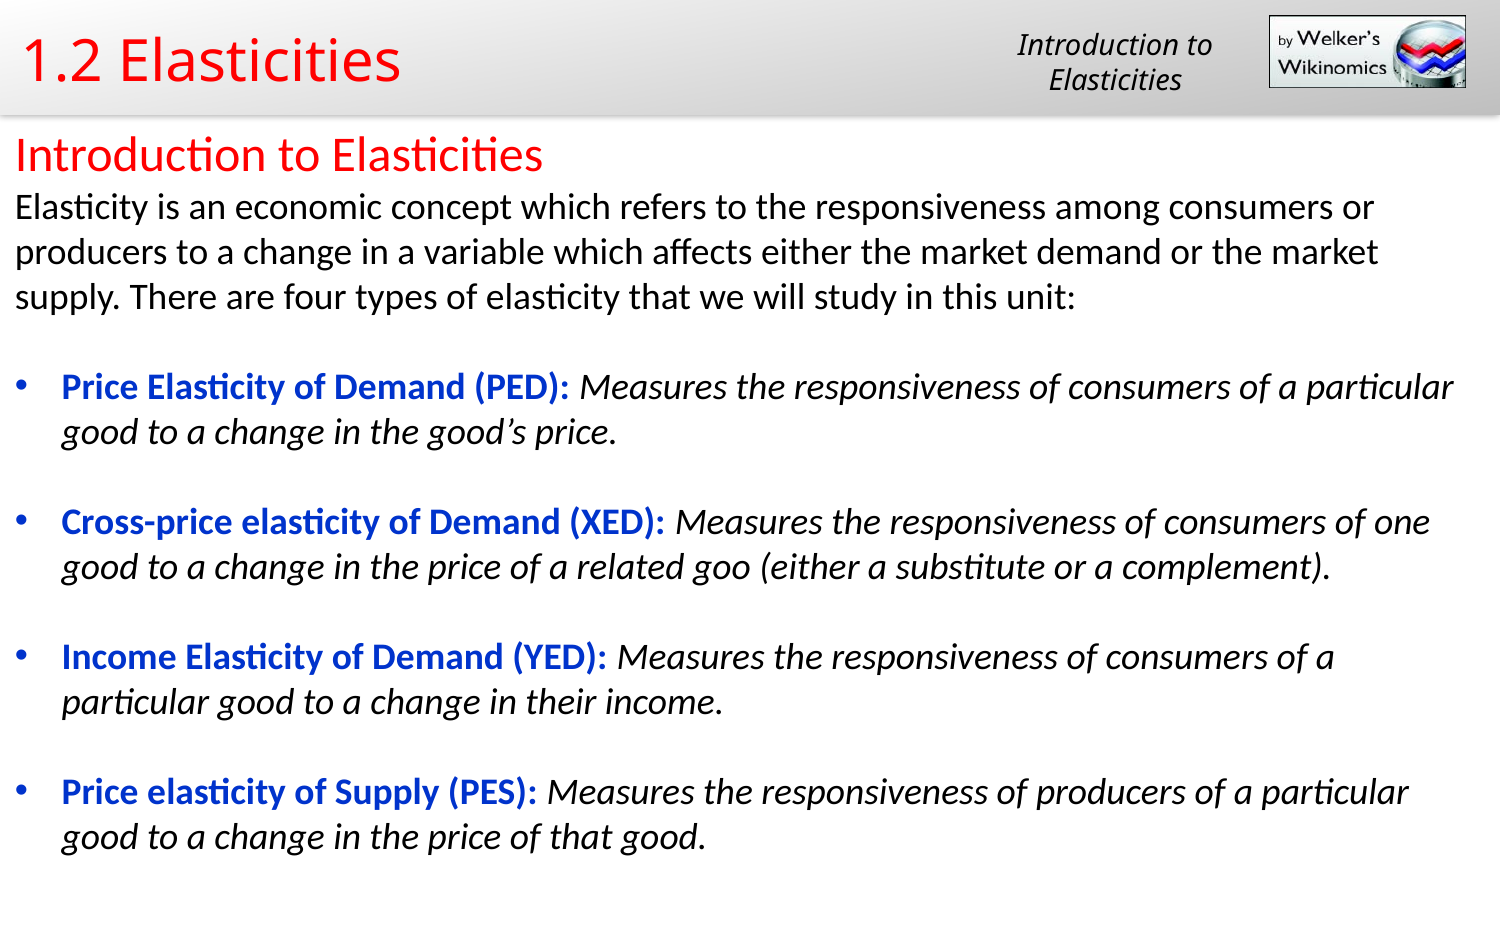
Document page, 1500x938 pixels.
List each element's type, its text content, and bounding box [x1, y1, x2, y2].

text_box Introduction to Elasticities Elasticity is an economic concept which refers to the responsiveness among consumers or producers to a change in a variable which affects either the market demand or the market supply. There are four types of elasticity that we will study in this unit: Price Elasticity of Demand (PED): Measures the responsiveness of consumers of a particular good to a change in the good’s price. Cross-price elasticity of Demand (XED): Measures the responsiveness of consumers of one good to a change in the price of a related goo (either a substitute or a complement). Income Elasticity of Demand (YED): Measures the responsiveness of consumers of a particular good to a change in their income. Price elasticity of Supply (PES): Measures the responsiveness of producers of a particular good to a change in the price of that good. [0, 123, 1475, 865]
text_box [0, 0, 1500, 115]
